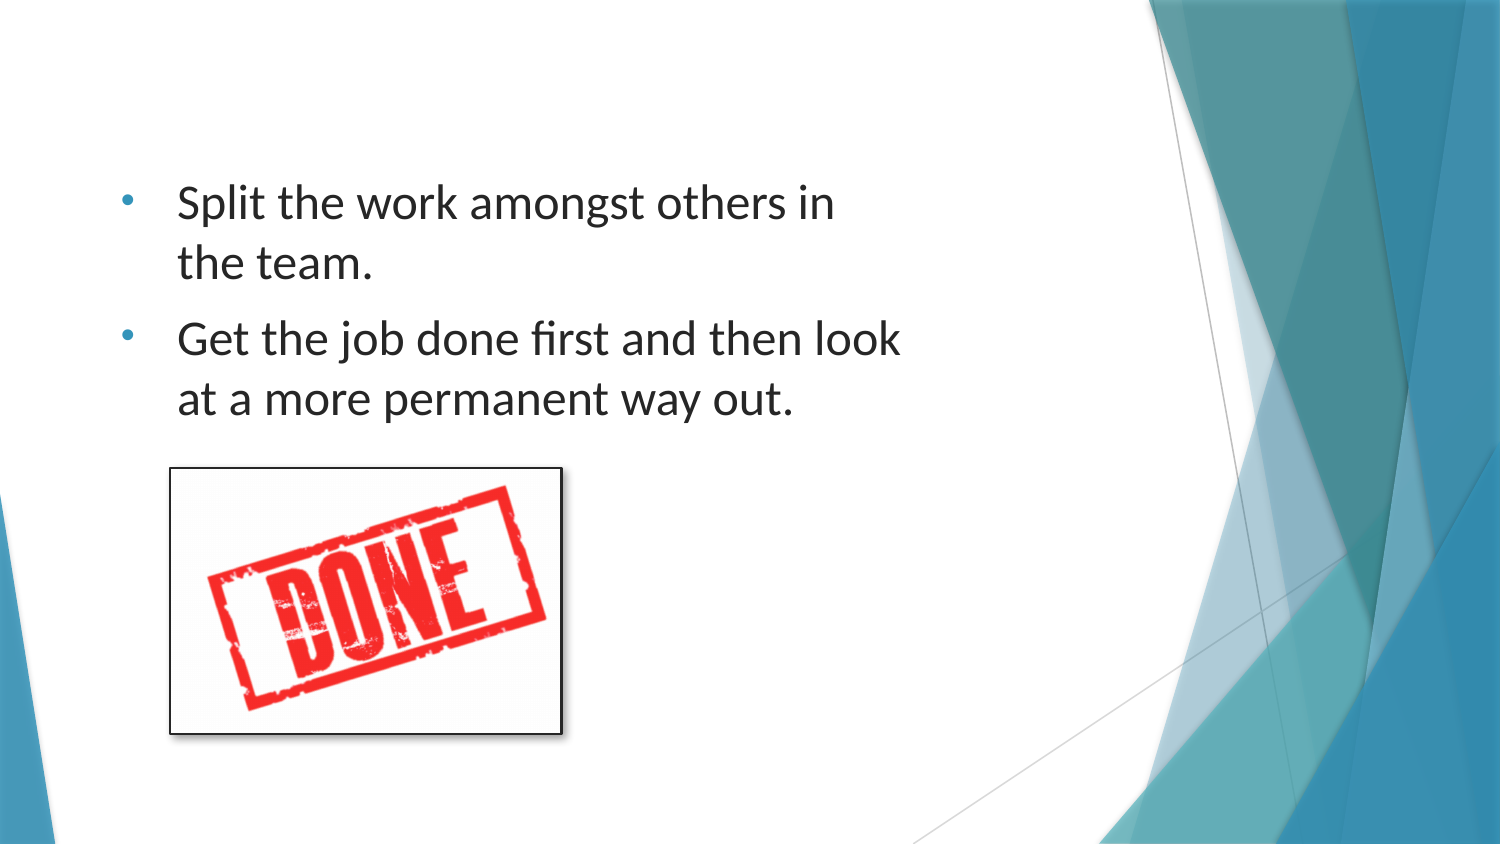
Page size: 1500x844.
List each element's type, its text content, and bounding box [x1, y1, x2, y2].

text_box Split the work amongst others in the team. Get the job done first and then look at a more permanent way out. [105, 161, 928, 458]
picture [170, 468, 561, 734]
